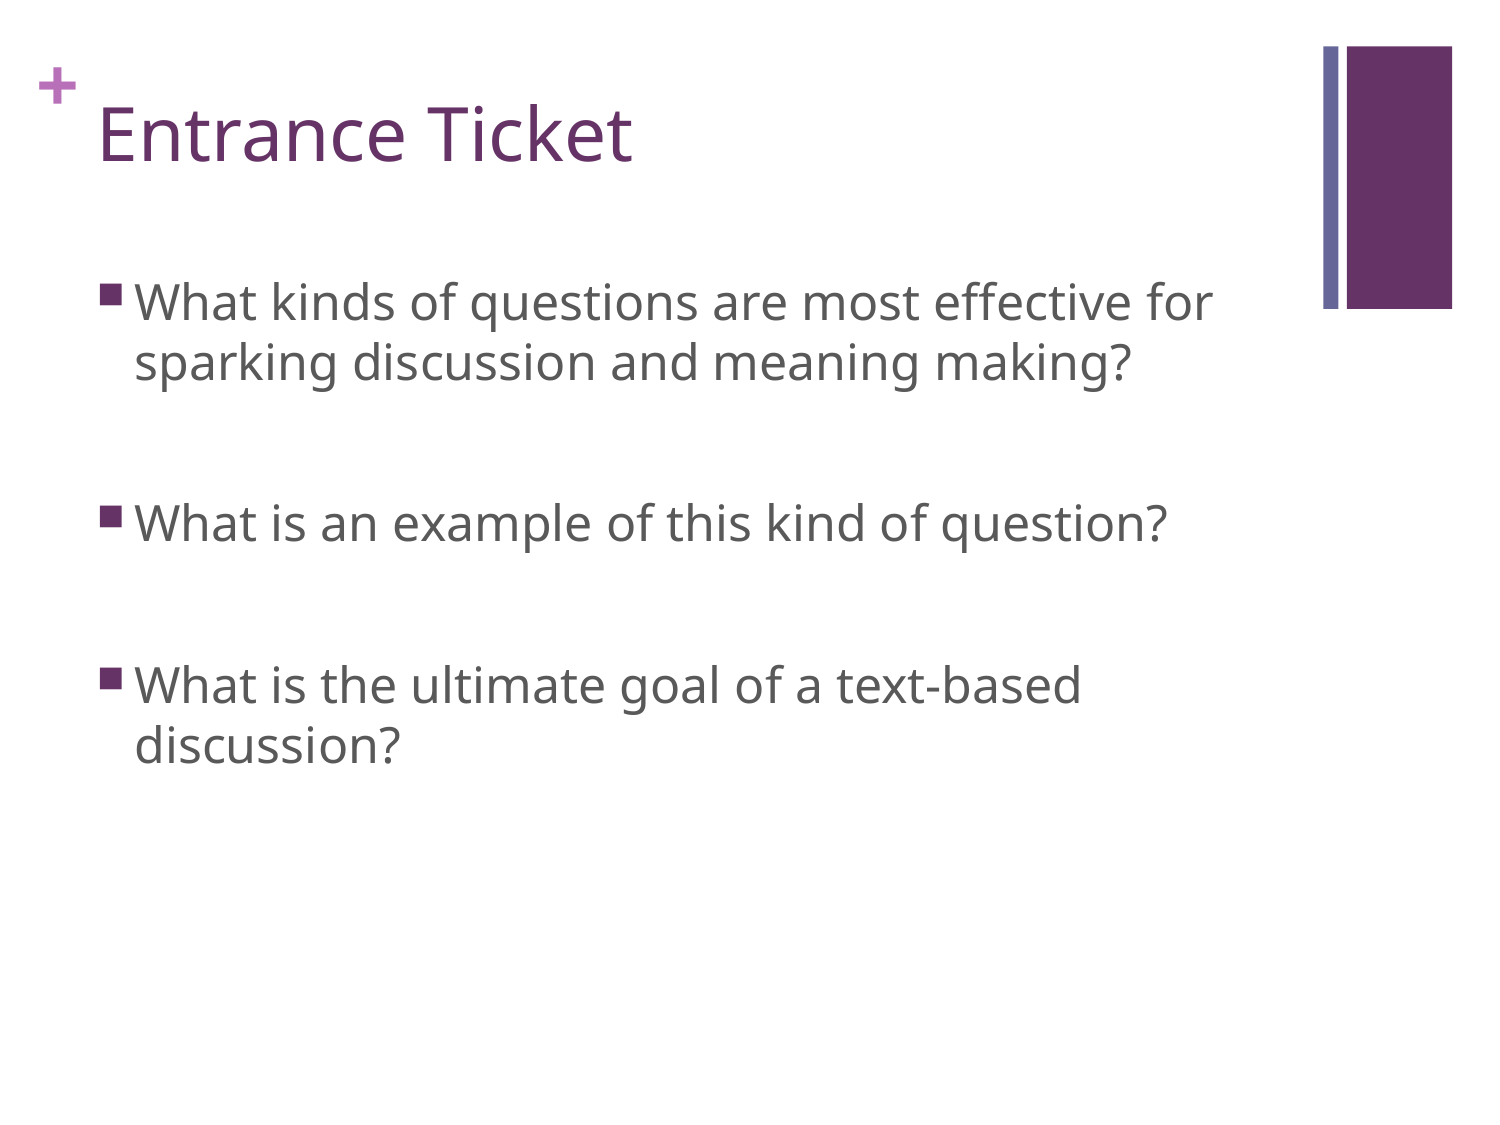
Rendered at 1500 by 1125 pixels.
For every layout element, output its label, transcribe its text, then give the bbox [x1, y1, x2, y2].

list What kinds of questions are most effective for sparking discussion and meaning making? What is an example of this kind of question? What is the ultimate goal of a text-based discussion? [81, 262, 1322, 838]
title Entrance Ticket [81, 79, 1322, 262]
